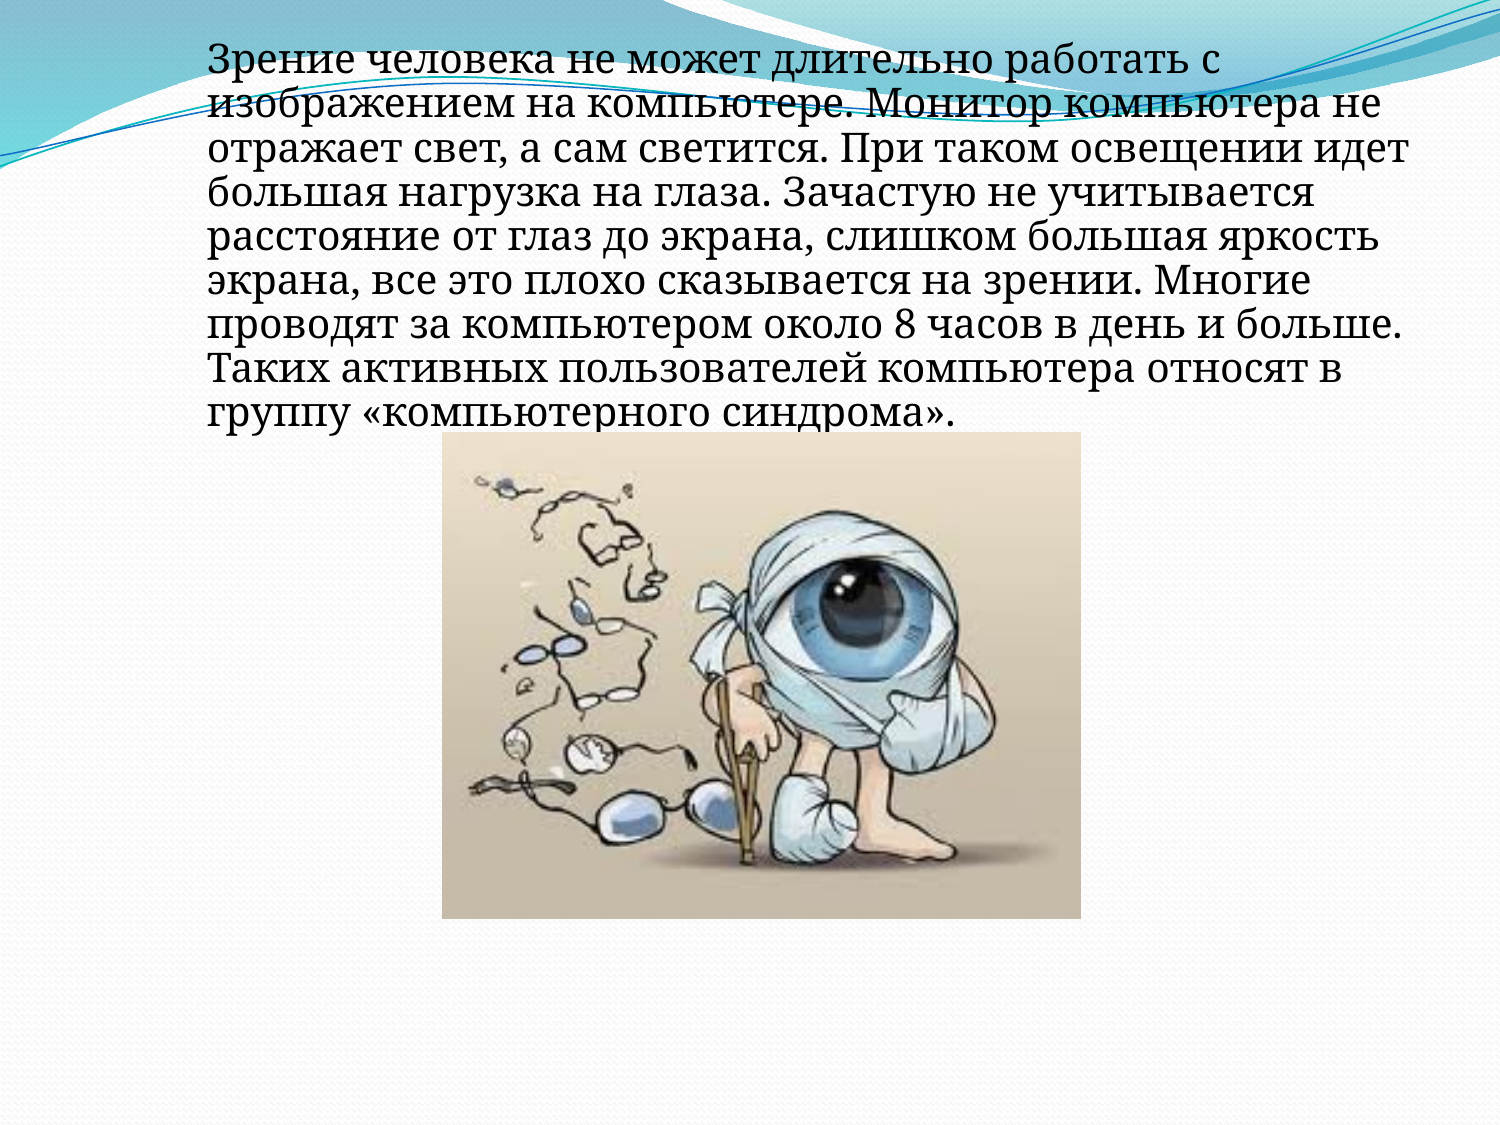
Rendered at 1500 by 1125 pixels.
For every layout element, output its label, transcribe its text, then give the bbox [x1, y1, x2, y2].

picture [442, 432, 1081, 920]
list Зрение человека не может длительно работать с изображением на компьютере. Монитор компьютера не отражает свет, а сам светится. При таком освещении идет большая нагрузка на глаза. Зачастую не учитывается расстояние от глаз до экрана, слишком большая яркость экрана, все это плохо сказывается на зрении. Многие проводят за компьютером около 8 часов в день и больше. Таких активных пользователей компьютера относят в группу «компьютерного синдрома». [103, 30, 1500, 445]
